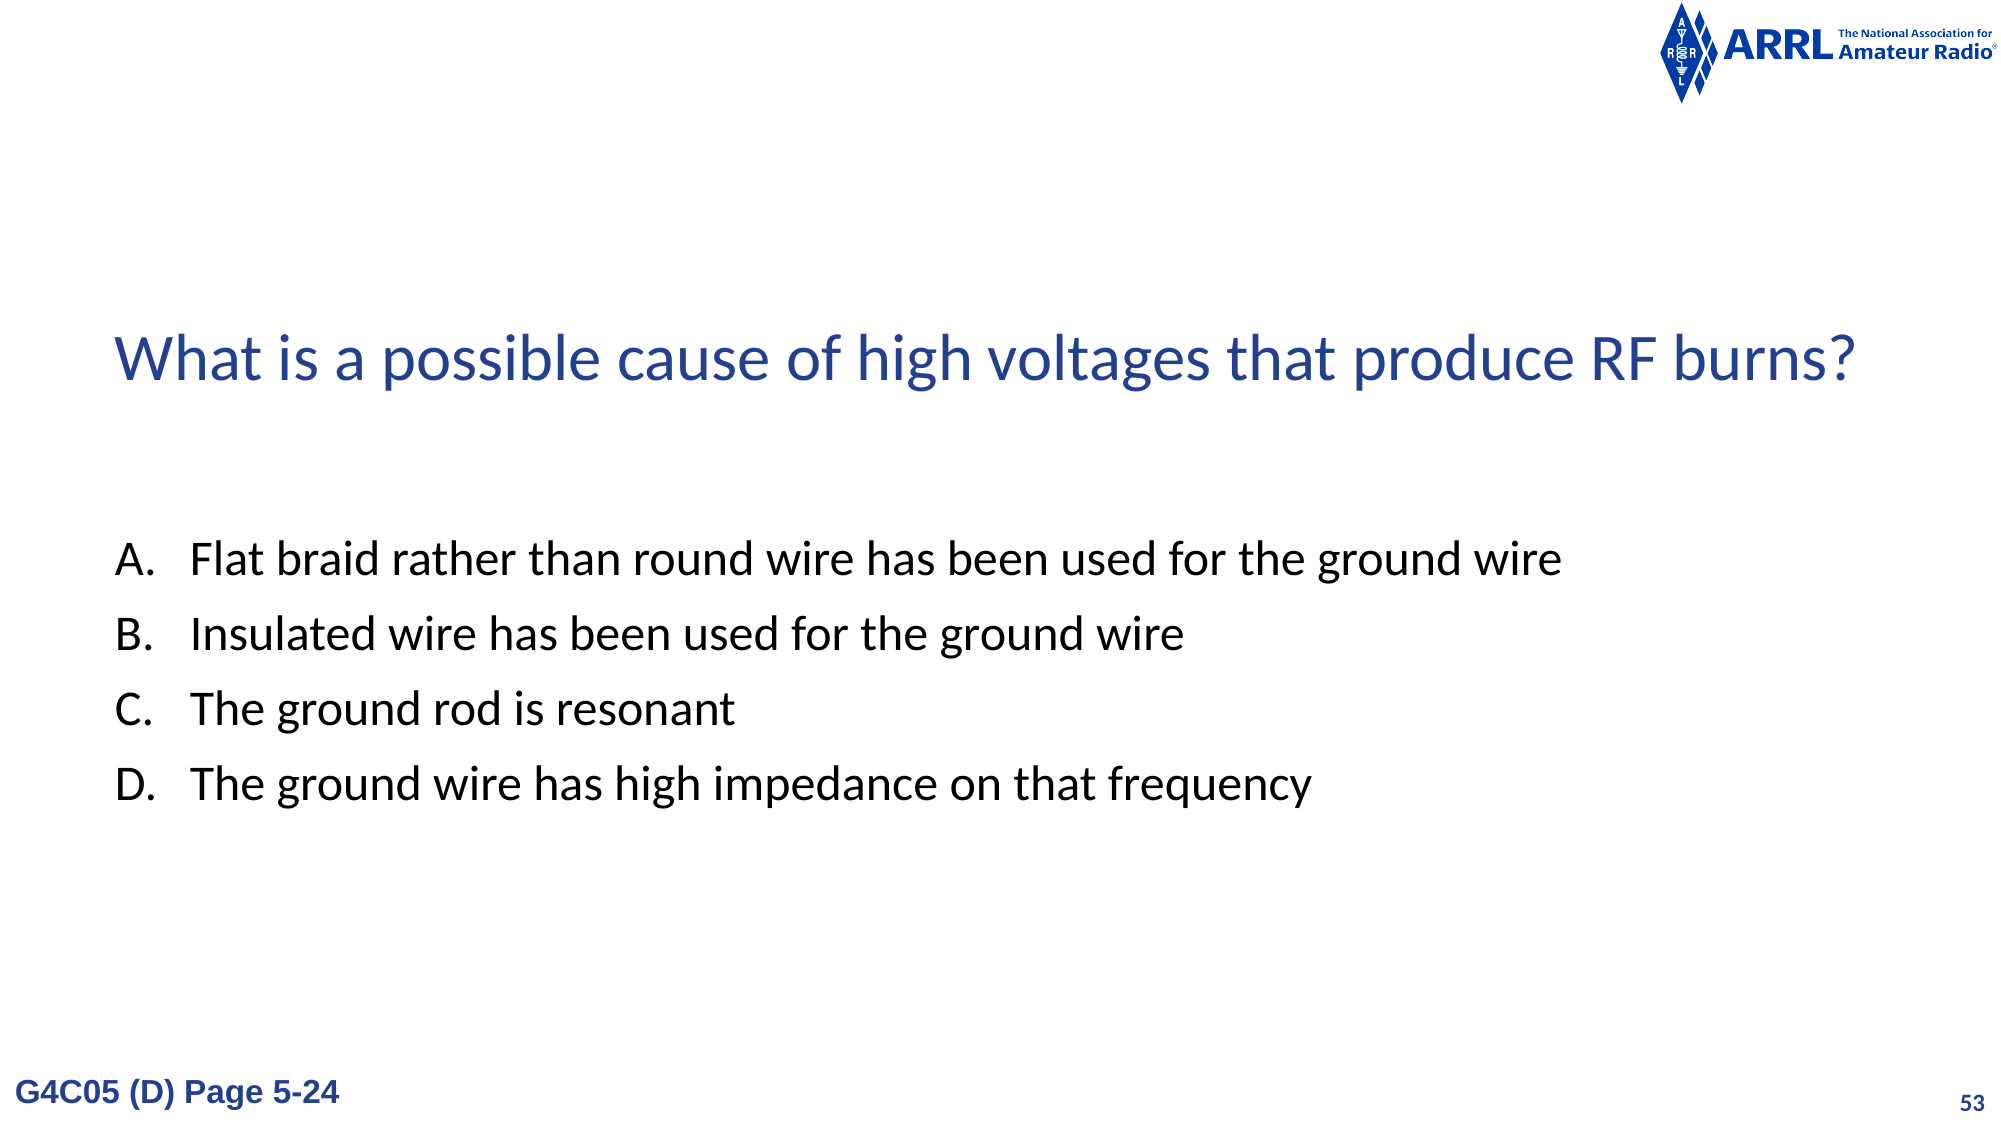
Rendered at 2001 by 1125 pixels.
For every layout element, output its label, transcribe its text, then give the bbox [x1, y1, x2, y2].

picture [1658, 0, 1999, 106]
title What is a possible cause of high voltages that produce RF burns? [99, 249, 1900, 468]
text_box 53 [1899, 1079, 2000, 1125]
text_box G4C05 (D) Page 5-24 [0, 1062, 1313, 1118]
list Flat braid rather than round wire has been used for the ground wire Insulated wire has been used for the ground wire The ground rod is resonant The ground wire has high impedance on that frequency [99, 525, 1900, 1005]
